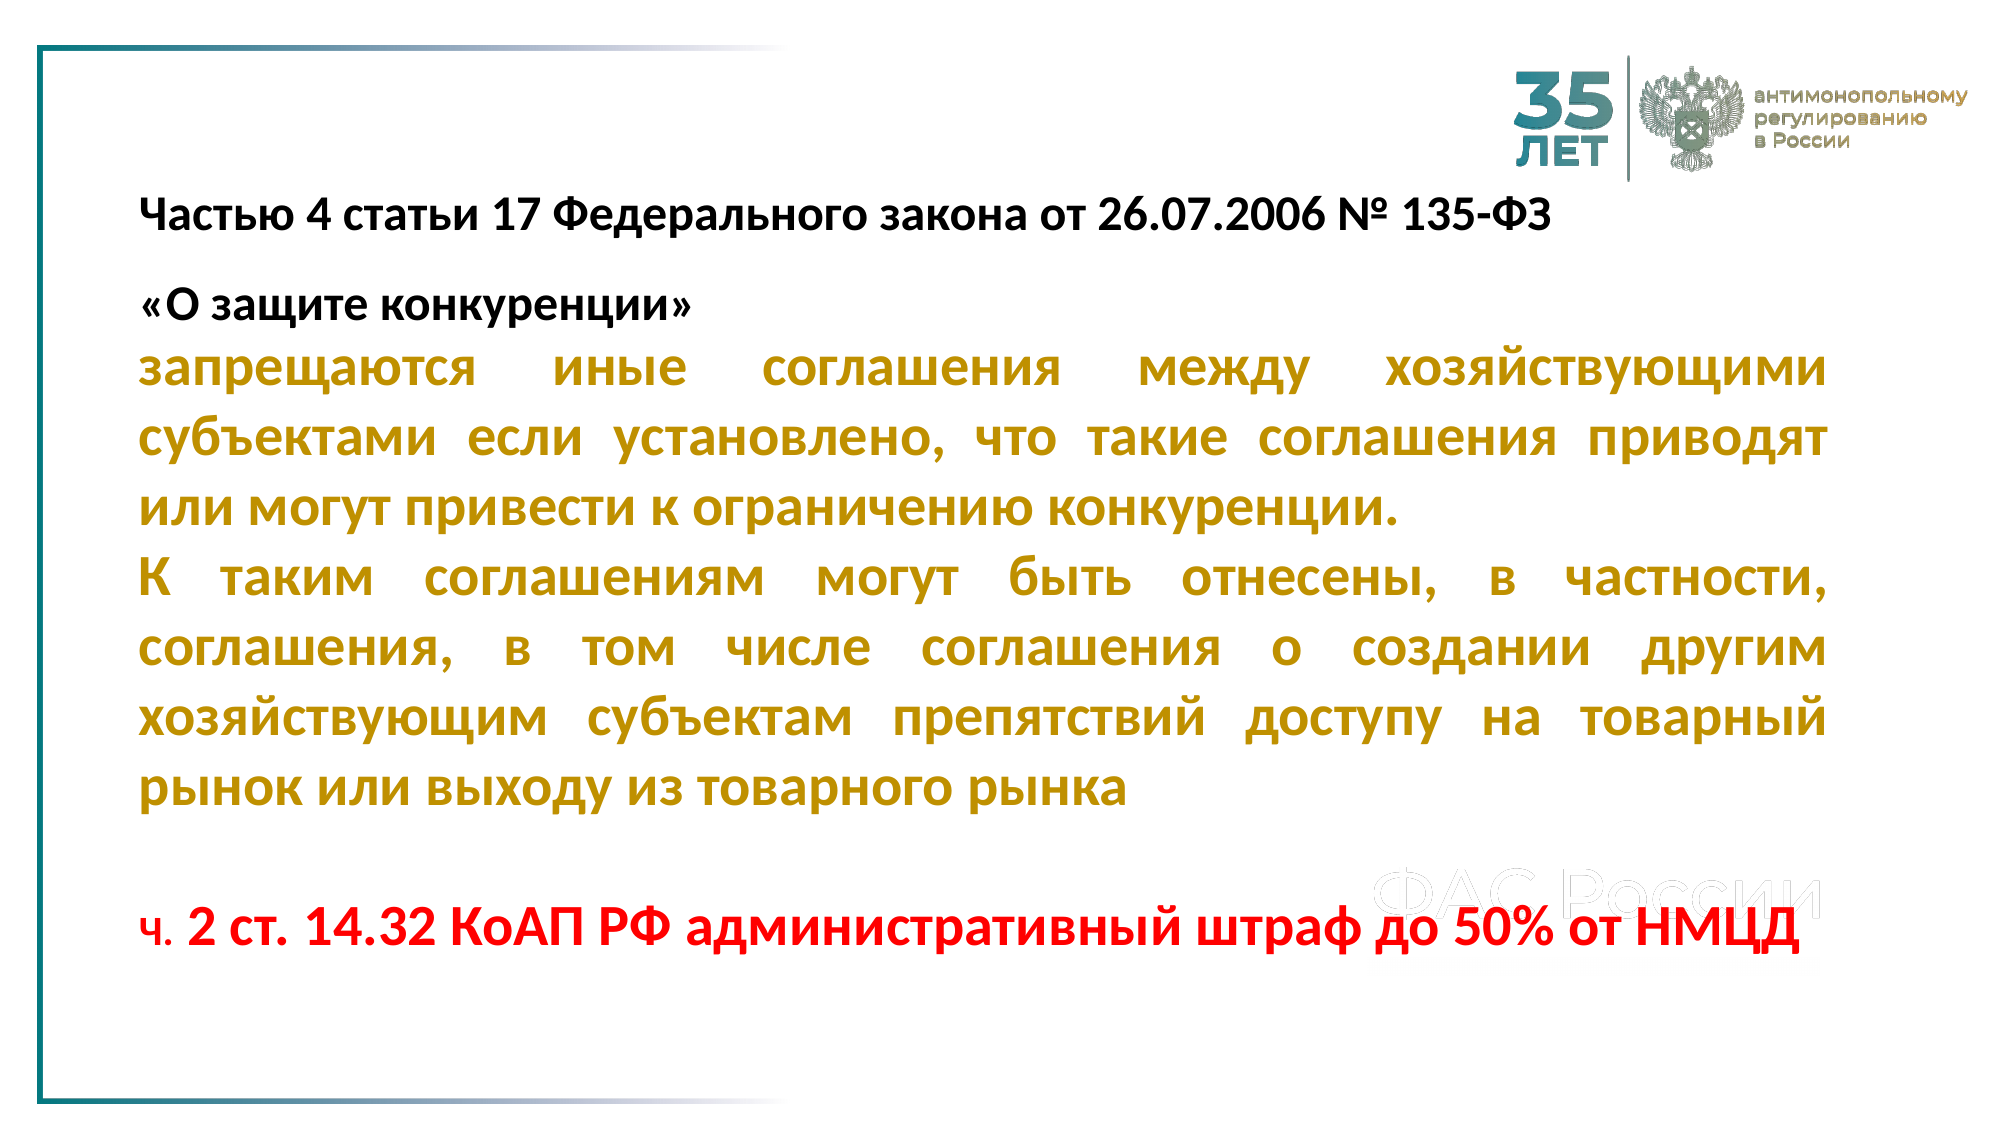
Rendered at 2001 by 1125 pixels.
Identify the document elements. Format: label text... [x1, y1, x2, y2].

picture [1367, 867, 1820, 976]
picture [37, 45, 1096, 1104]
text_box Частью 4 статьи 17 Федерального закона от 26.07.2006 № 135-ФЗ «О защите конкуренции» [1096, 142, 1778, 319]
text_box запрещаются иные соглашения между хозяйствующими субъектами если установлено, что такие соглашения приводят или могут привести к ограничению конкуренции. К таким соглашениям могут быть отнесены, в частности, соглашения, в том числе соглашения о создании другим хозяйствующим субъектам препятствий доступу на товарный рынок или выходу из товарного рынка Ч. 2 ст. 14.32 КоАП РФ административный штраф до 50% от НМЦД [1096, 319, 1844, 965]
picture [1481, 0, 2000, 238]
